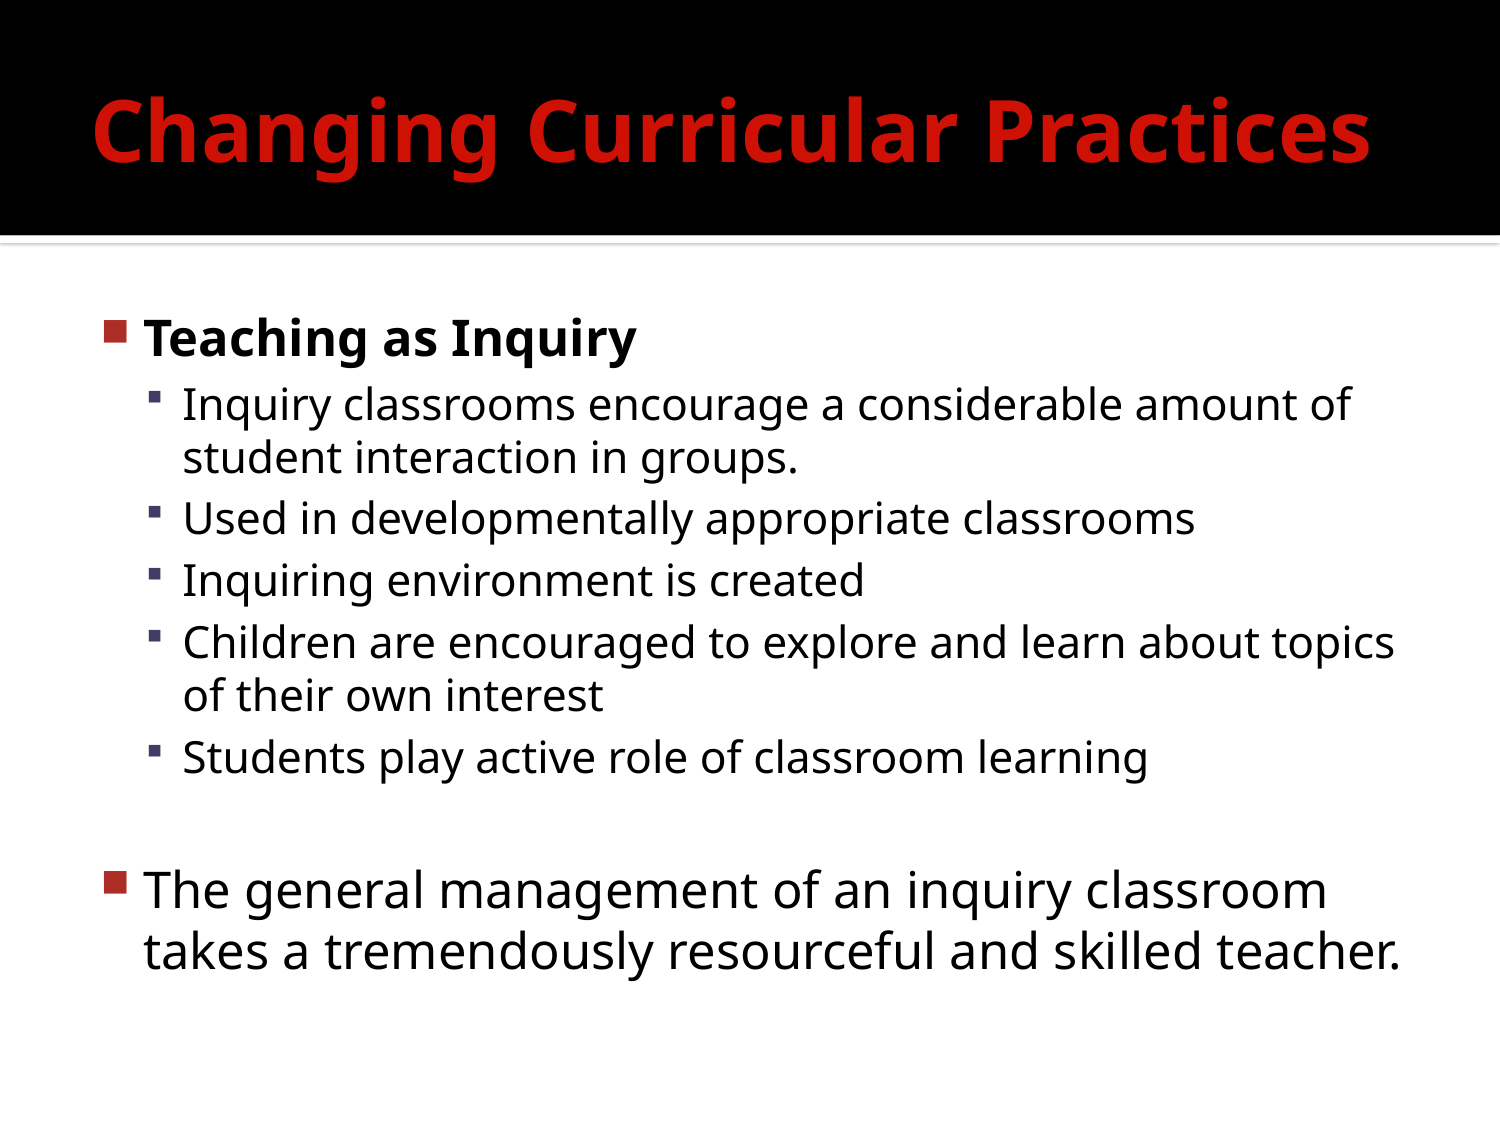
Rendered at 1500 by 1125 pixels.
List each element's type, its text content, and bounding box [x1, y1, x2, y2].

title Changing Curricular Practices [75, 25, 1425, 231]
list Teaching as Inquiry Inquiry classrooms encourage a considerable amount of student interaction in groups. Used in developmentally appropriate classrooms Inquiring environment is created Children are encouraged to explore and learn about topics of their own interest Students play active role of classroom learning The general management of an inquiry classroom takes a tremendously resourceful and skilled teacher. [75, 291, 1425, 1050]
